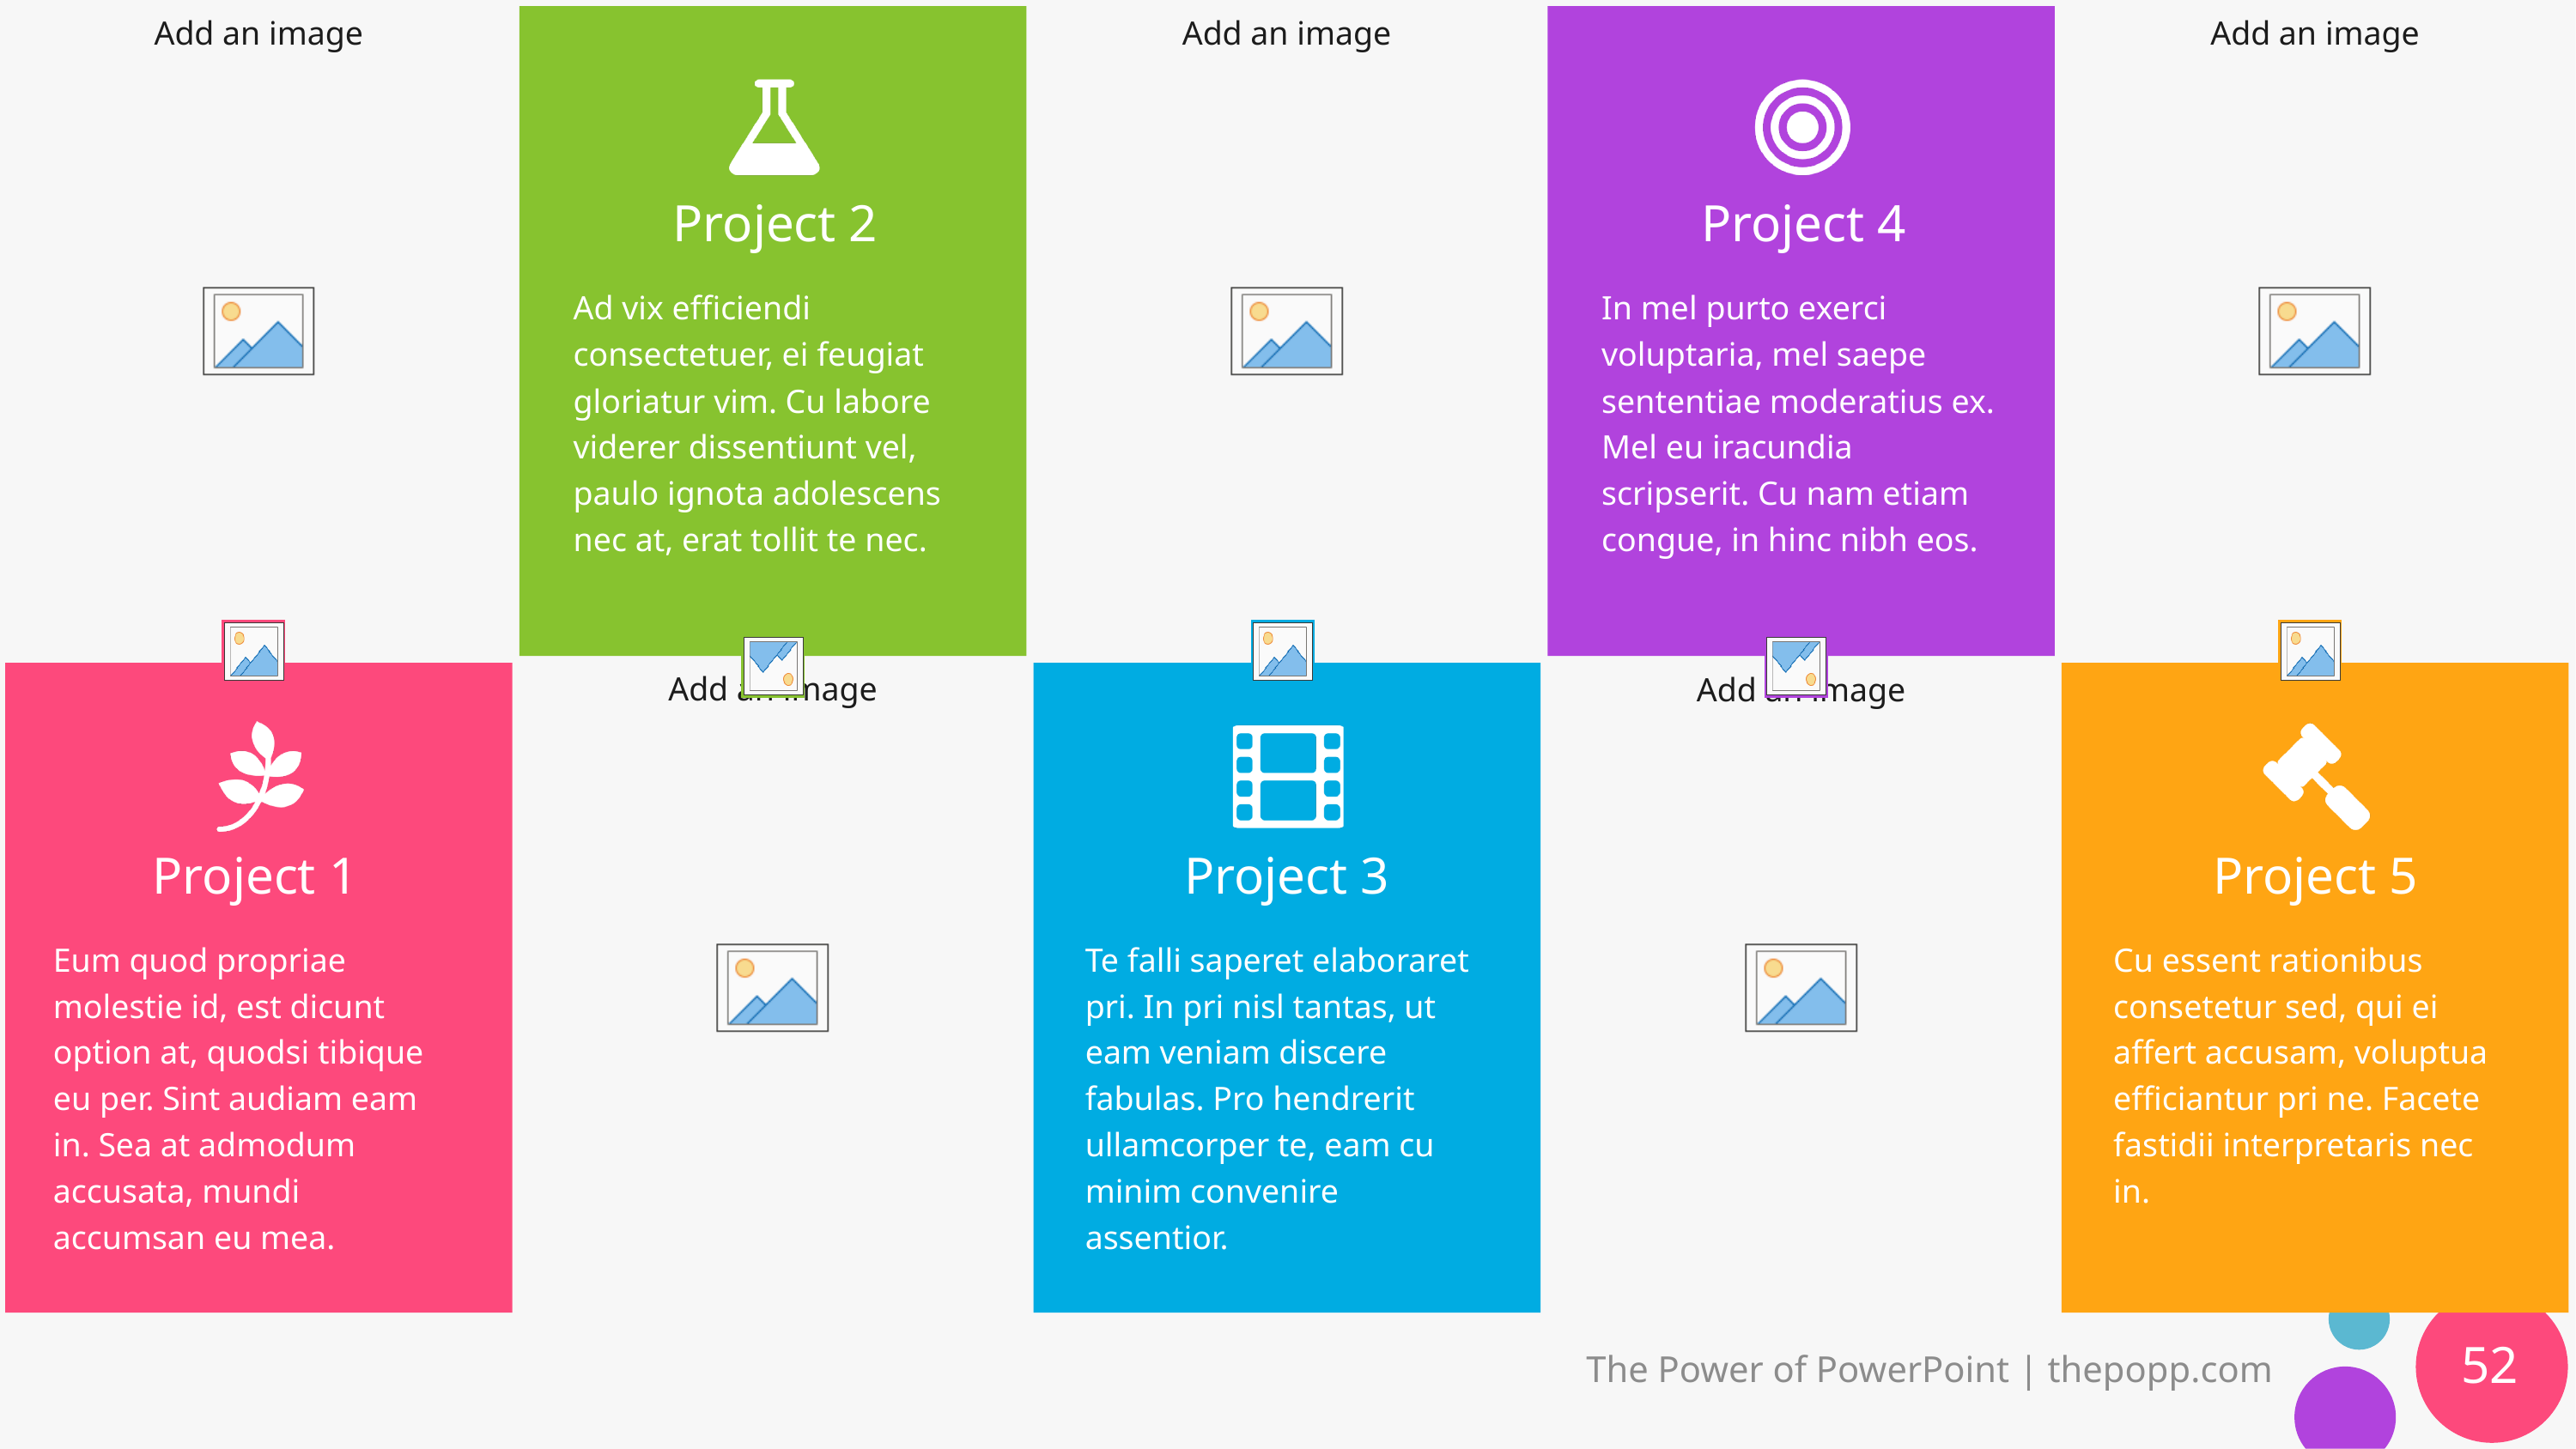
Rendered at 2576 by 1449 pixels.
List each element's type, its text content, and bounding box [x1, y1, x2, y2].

picture [519, 634, 1027, 1313]
picture [1254, 623, 1312, 680]
picture [1233, 725, 1343, 828]
picture [1547, 634, 2056, 1313]
picture [2061, 5, 2569, 684]
list Eum quod propriae molestie id, est dicunt option at, quodsi tibique eu per. Sint audiam eam in. Sea at admodum accusata, mundi accumsan eu mea. [30, 920, 479, 1264]
list Project 2 [526, 180, 1025, 265]
list Cu essent rationibus consetetur sed, qui ei affert accusam, voluptua efficiantur pri ne. Facete fastidii interpretaris nec in. [2090, 920, 2539, 1264]
list In mel purto exerci voluptaria, mel saepe sententiae moderatius ex. Mel eu iracundia scripserit. Cu nam etiam congue, in hinc nibh eos. [1578, 269, 2027, 613]
slide_number 52 [2414, 1328, 2567, 1406]
picture [4, 5, 513, 684]
list Project 1 [5, 832, 505, 917]
picture [1747, 71, 1858, 183]
picture [204, 721, 316, 833]
footer The Power of PowerPoint | thepopp.com [1479, 1332, 2296, 1410]
list Project 5 [2066, 832, 2565, 917]
picture [1033, 5, 1541, 657]
list Project 4 [1554, 180, 2053, 265]
list Project 3 [1037, 832, 1537, 917]
picture [718, 71, 830, 183]
list Te falli saperet elaboraret pri. In pri nisl tantas, ut eam veniam discere fabulas. Pro hendrerit ullamcorper te, eam cu minim convenire assentior. [1061, 920, 1510, 1264]
list Ad vix efficiendi consectetuer, ei feugiat gloriatur vim. Cu labore viderer dissentiunt vel, paulo ignota adolescens nec at, erat tollit te nec. [550, 269, 999, 613]
picture [2261, 721, 2372, 833]
